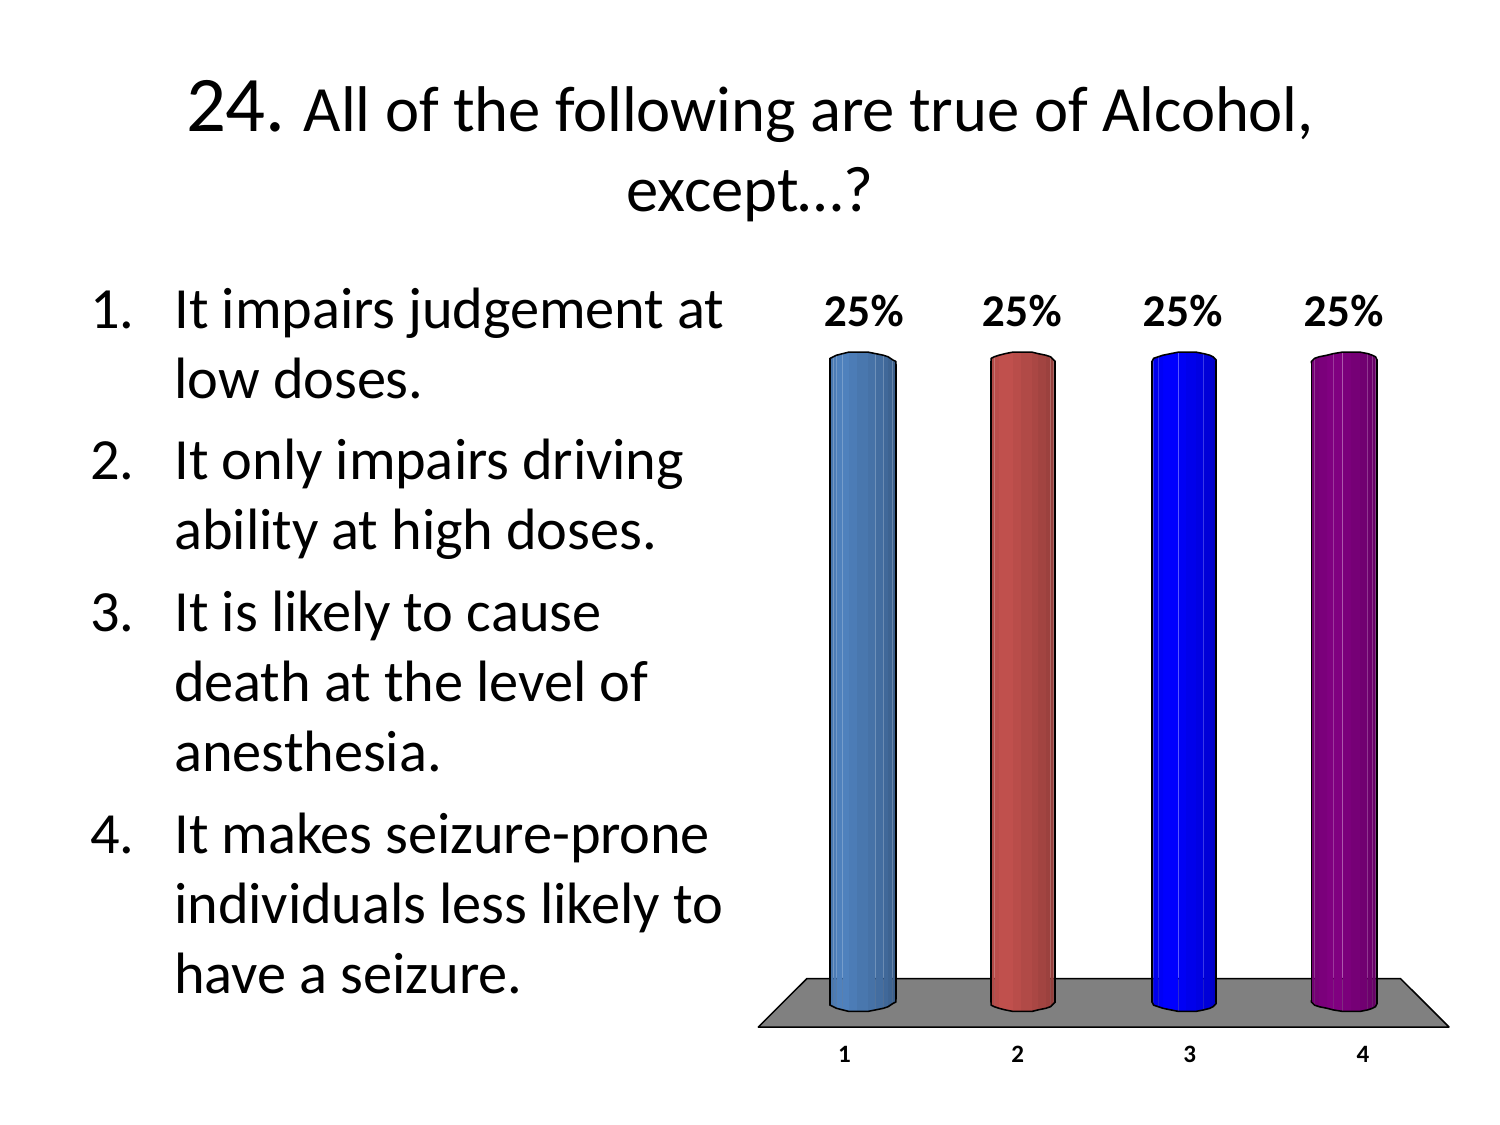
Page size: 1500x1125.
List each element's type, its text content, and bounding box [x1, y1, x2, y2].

title 24. All of the following are true of Alcohol, except…? [75, 45, 1425, 233]
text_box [739, 270, 1490, 1115]
list It impairs judgement at low doses. It only impairs driving ability at high doses. It is likely to cause death at the level of anesthesia. It makes seizure-prone individuals less likely to have a seizure. [75, 262, 750, 1005]
